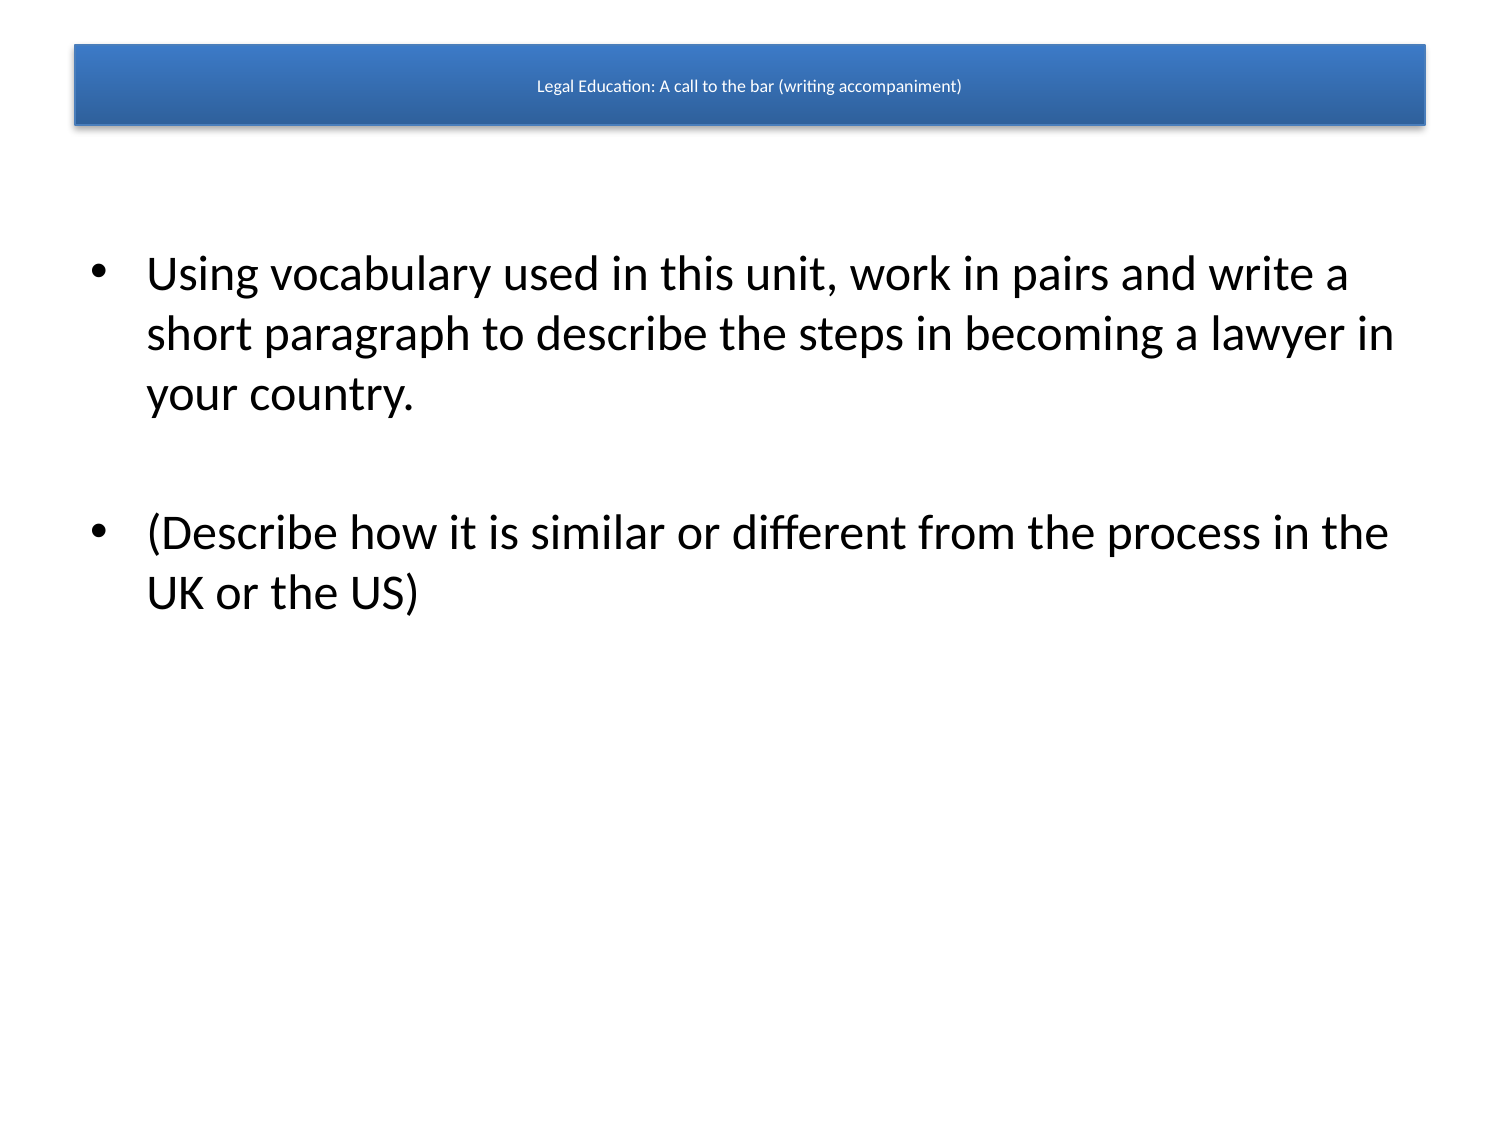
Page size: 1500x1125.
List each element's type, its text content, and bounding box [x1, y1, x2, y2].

list Using vocabulary used in this unit, work in pairs and write a short paragraph to describe the steps in becoming a lawyer in your country. (Describe how it is similar or different from the process in the UK or the US) [75, 162, 1425, 1005]
title Legal Education: A call to the bar (writing accompaniment) [74, 44, 1426, 126]
